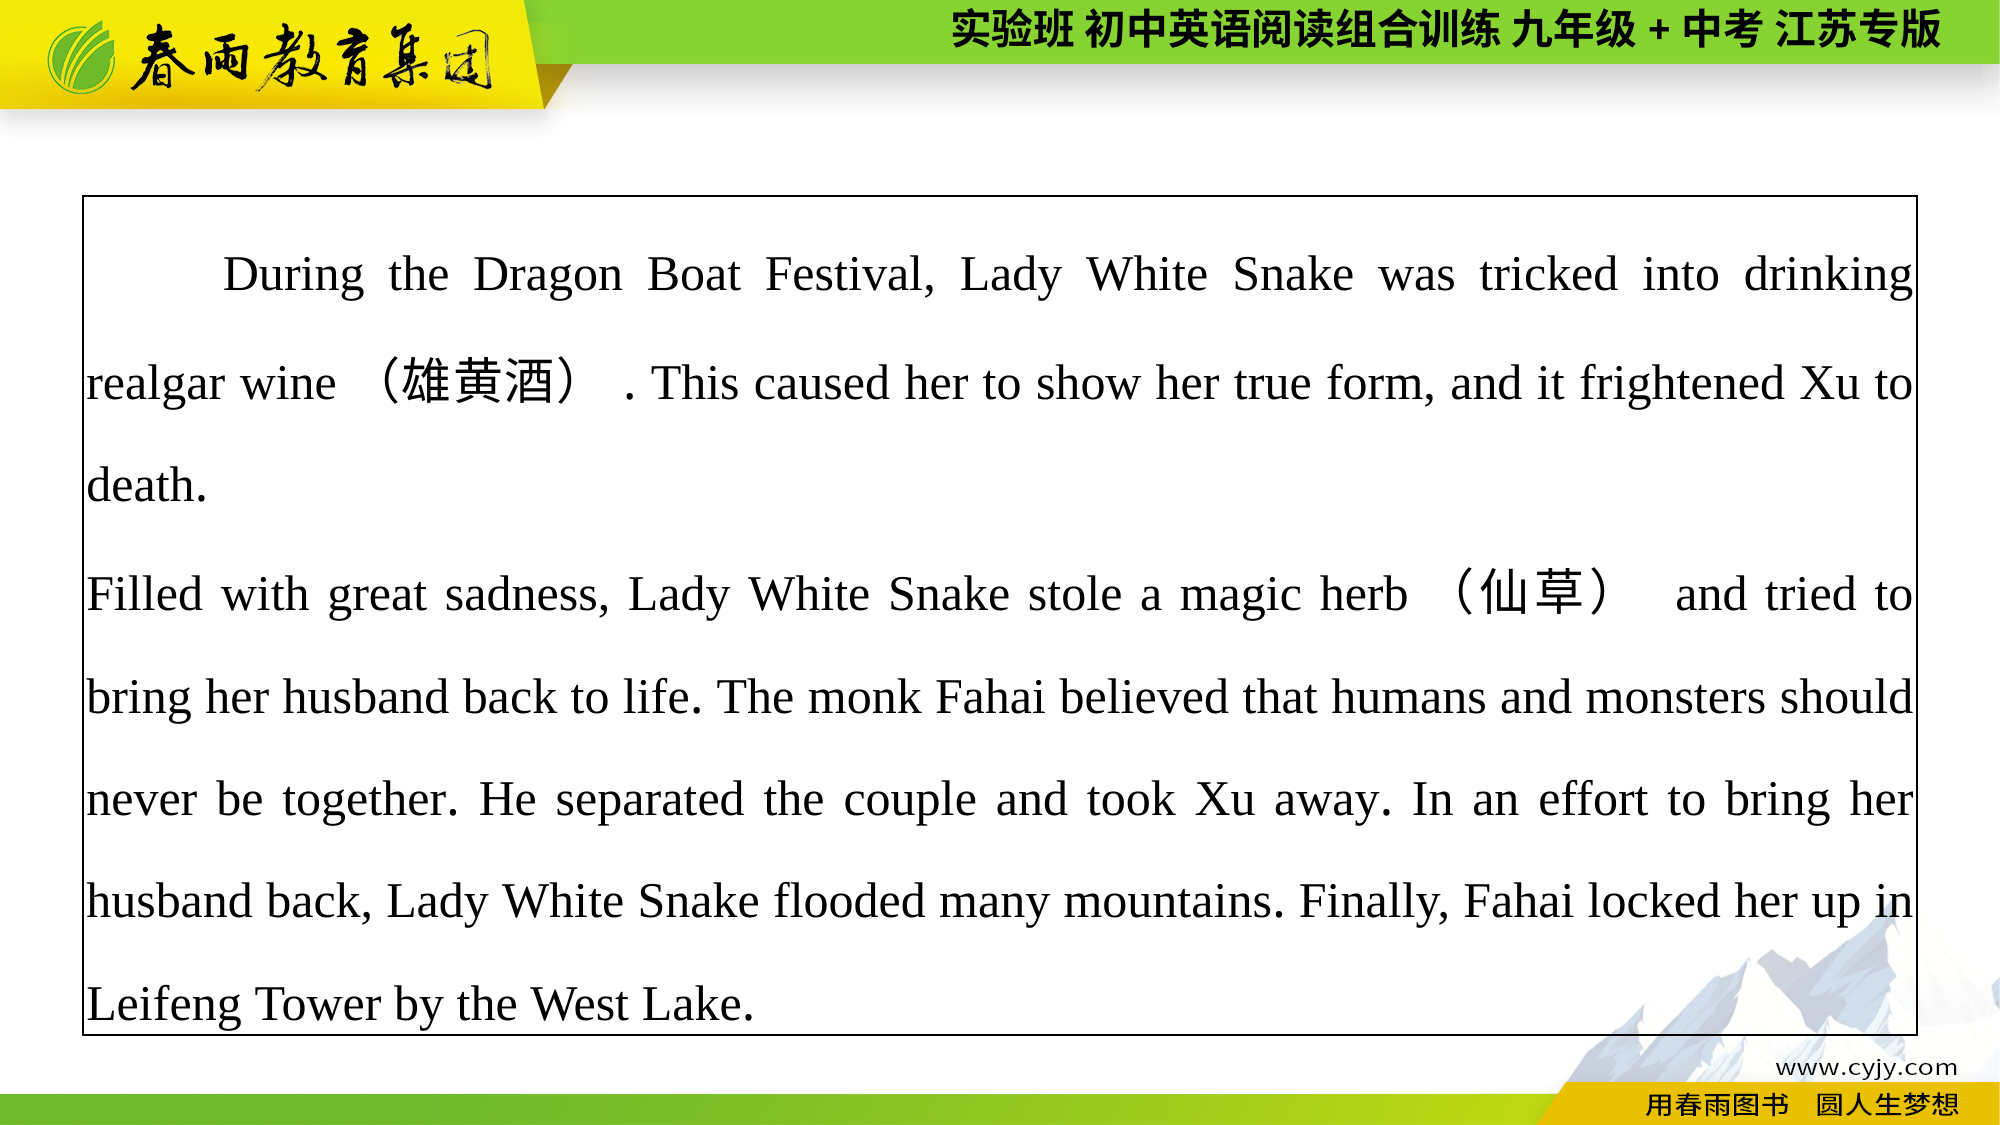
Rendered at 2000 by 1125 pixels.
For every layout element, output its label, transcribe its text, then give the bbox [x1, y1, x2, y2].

picture [0, 0, 2000, 1125]
table_header During the Dragon Boat Festival, Lady White Snake was tricked into drinking realgar wine（雄黄酒）. This caused her to show her true form, and it frightened Xu to death. Filled with great sadness, Lady White Snake stole a magic herb（仙草） and tried to bring her husband back to life. The monk Fahai believed that humans and monsters should never be together. He separated the couple and took Xu away. In an effort to bring her husband back, Lady White Snake flooded many mountains. Finally, Fahai locked her up in Leifeng Tower by the West Lake. [84, 197, 1916, 1034]
